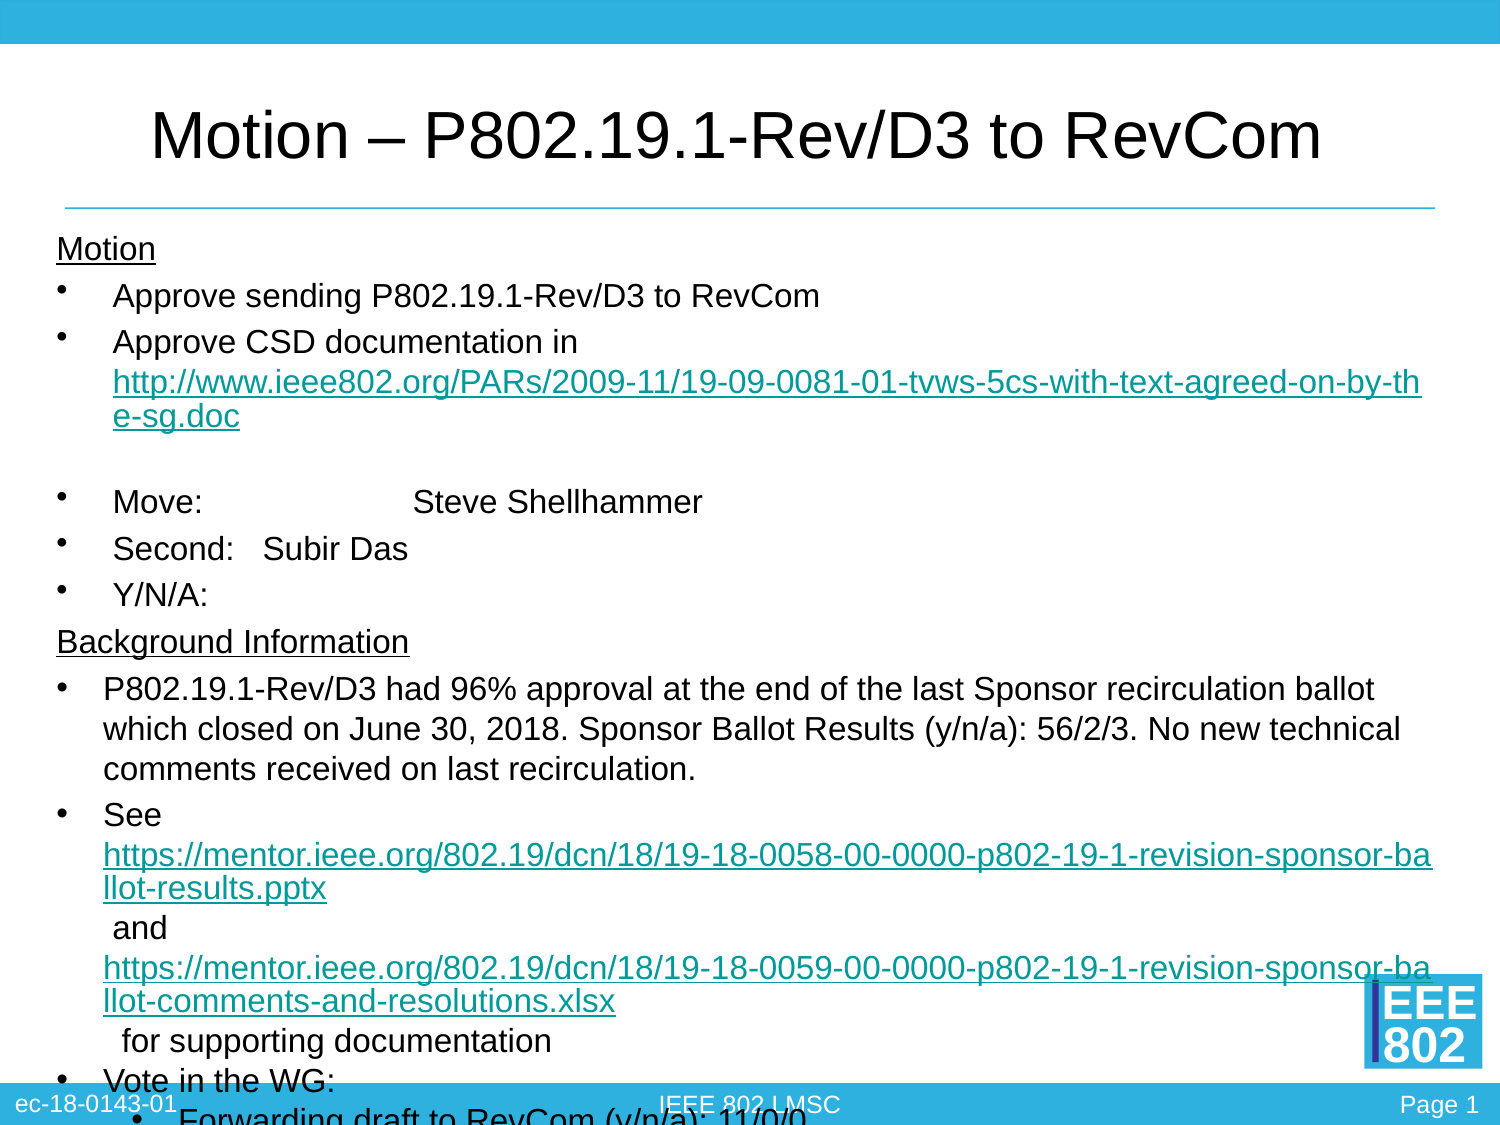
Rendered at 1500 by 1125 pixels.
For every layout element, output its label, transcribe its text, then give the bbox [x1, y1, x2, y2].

title Motion – P802.19.1-Rev/D3 to RevCom [37, 66, 1438, 197]
list Motion Approve sending P802.19.1-Rev/D3 to RevCom Approve CSD documentation in http://www.ieee802.org/PARs/2009-11/19-09-0081-01-tvws-5cs-with-text-agreed-on-by-the-sg.doc Move: Steve Shellhammer Second: Subir Das Y/N/A: Background Information P802.19.1-Rev/D3 had 96% approval at the end of the last Sponsor recirculation ballot which closed on June 30, 2018. Sponsor Ballot Results (y/n/a): 56/2/3. No new technical comments received on last recirculation. See https://mentor.ieee.org/802.19/dcn/18/19-18-0058-00-0000-p802-19-1-revision-sponsor-ballot-results.pptx and https://mentor.ieee.org/802.19/dcn/18/19-18-0059-00-0000-p802-19-1-revision-sponsor-ballot-comments-and-resolutions.xlsx for supporting documentation Vote in the WG: Forwarding draft to RevCom (y/n/a): 11/0/0 Approve CSD (y/n/a): 11/0/0 [41, 220, 1450, 1063]
